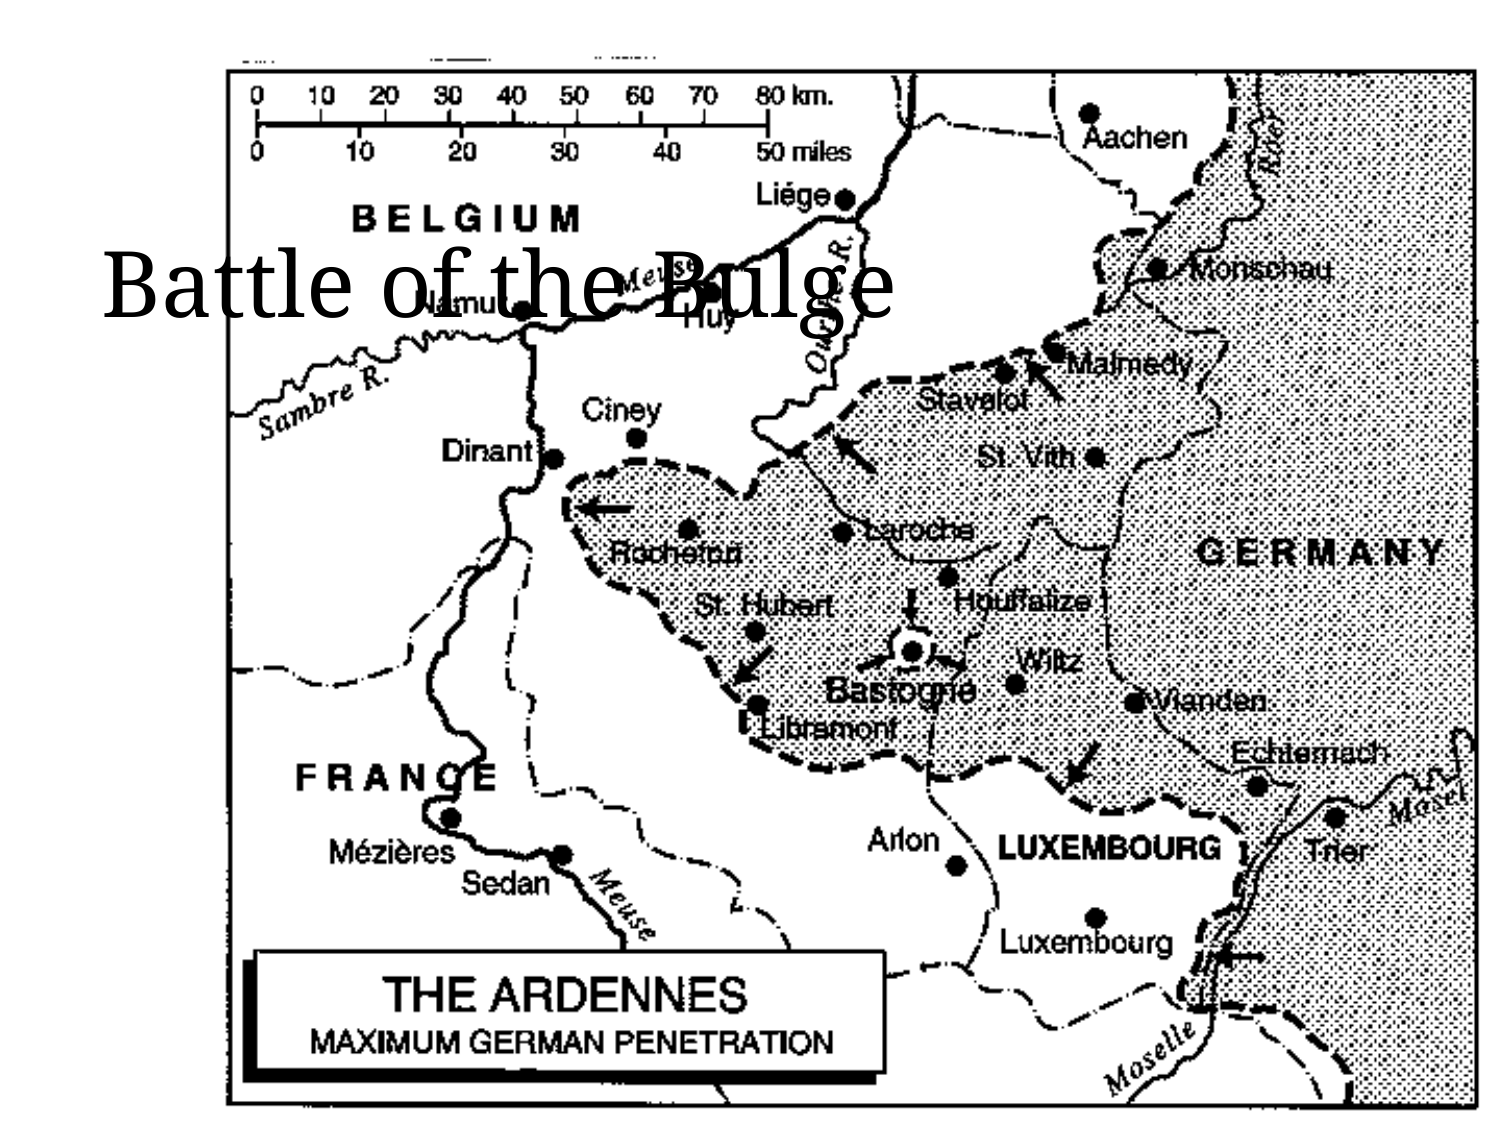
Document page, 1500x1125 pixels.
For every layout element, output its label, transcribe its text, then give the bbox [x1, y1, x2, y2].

picture [212, 49, 1500, 1125]
title Battle of the Bulge [0, 187, 207, 376]
